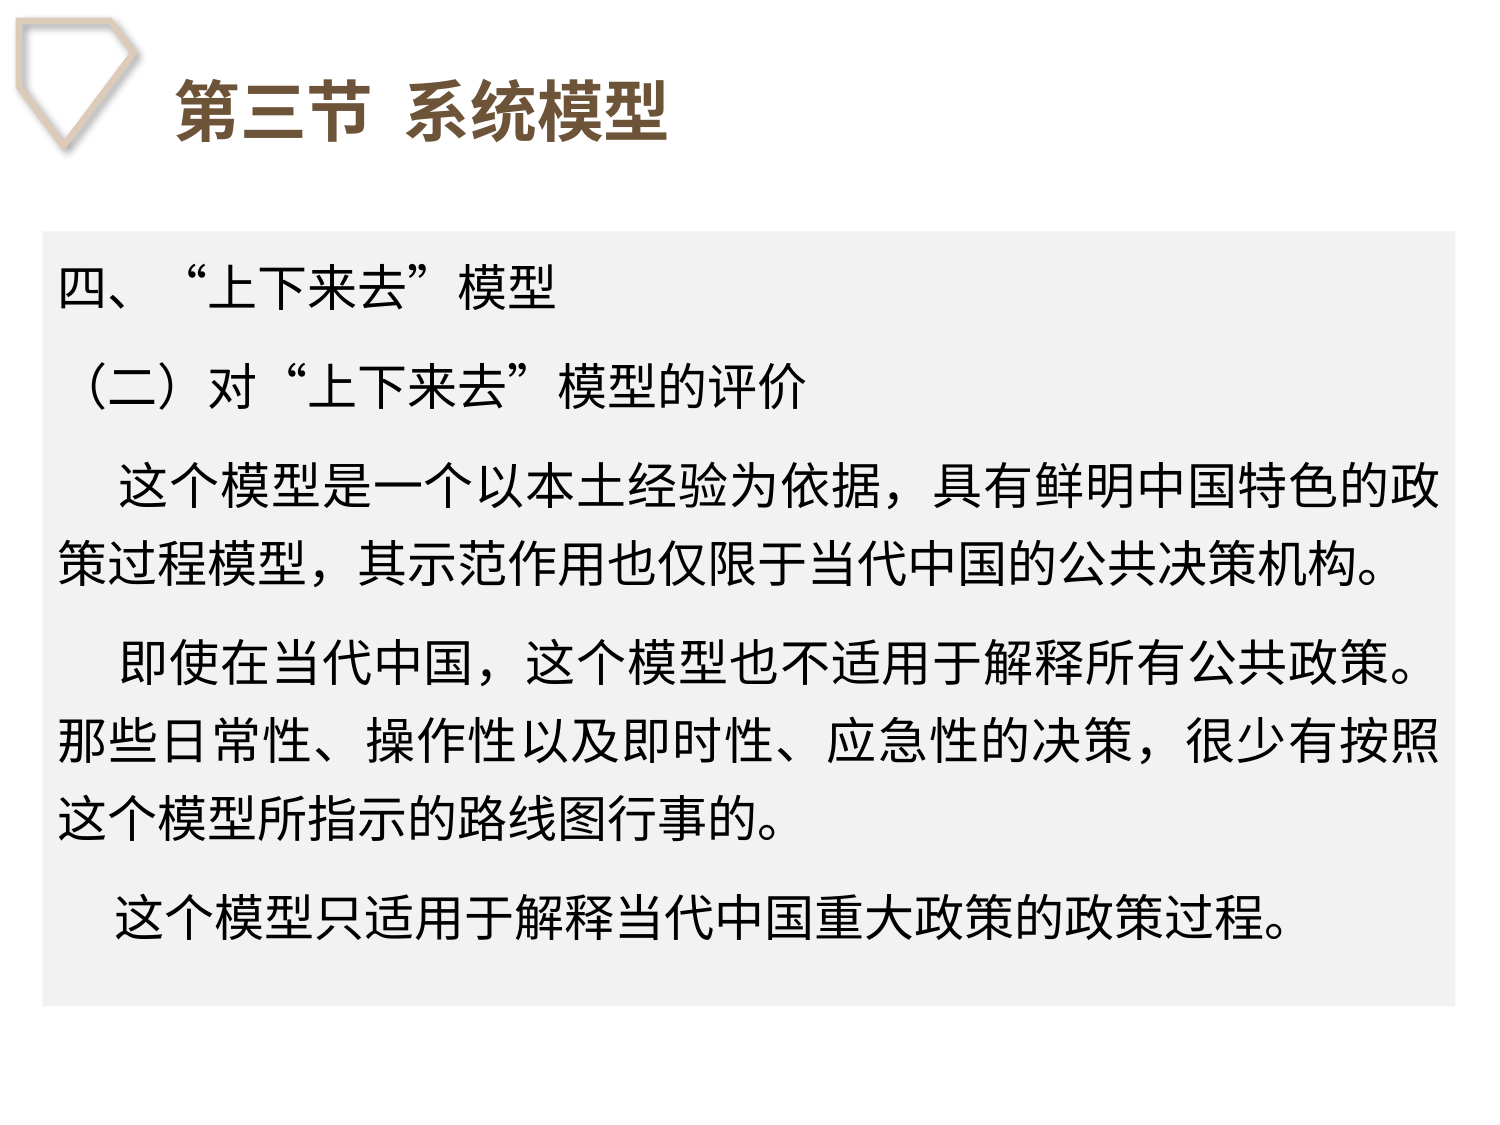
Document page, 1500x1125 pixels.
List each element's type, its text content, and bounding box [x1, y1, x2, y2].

title 第三节 系统模型 [158, 0, 1456, 159]
list 四、“上下来去”模型 （二）对“上下来去”模型的评价 这个模型是一个以本土经验为依据，具有鲜明中国特色的政策过程模型，其示范作用也仅限于当代中国的公共决策机构。 即使在当代中国，这个模型也不适用于解释所有公共政策。那些日常性、操作性以及即时性、应急性的决策，很少有按照这个模型所指示的路线图行事的。 这个模型只适用于解释当代中国重大政策的政策过程。 [42, 231, 1456, 1007]
